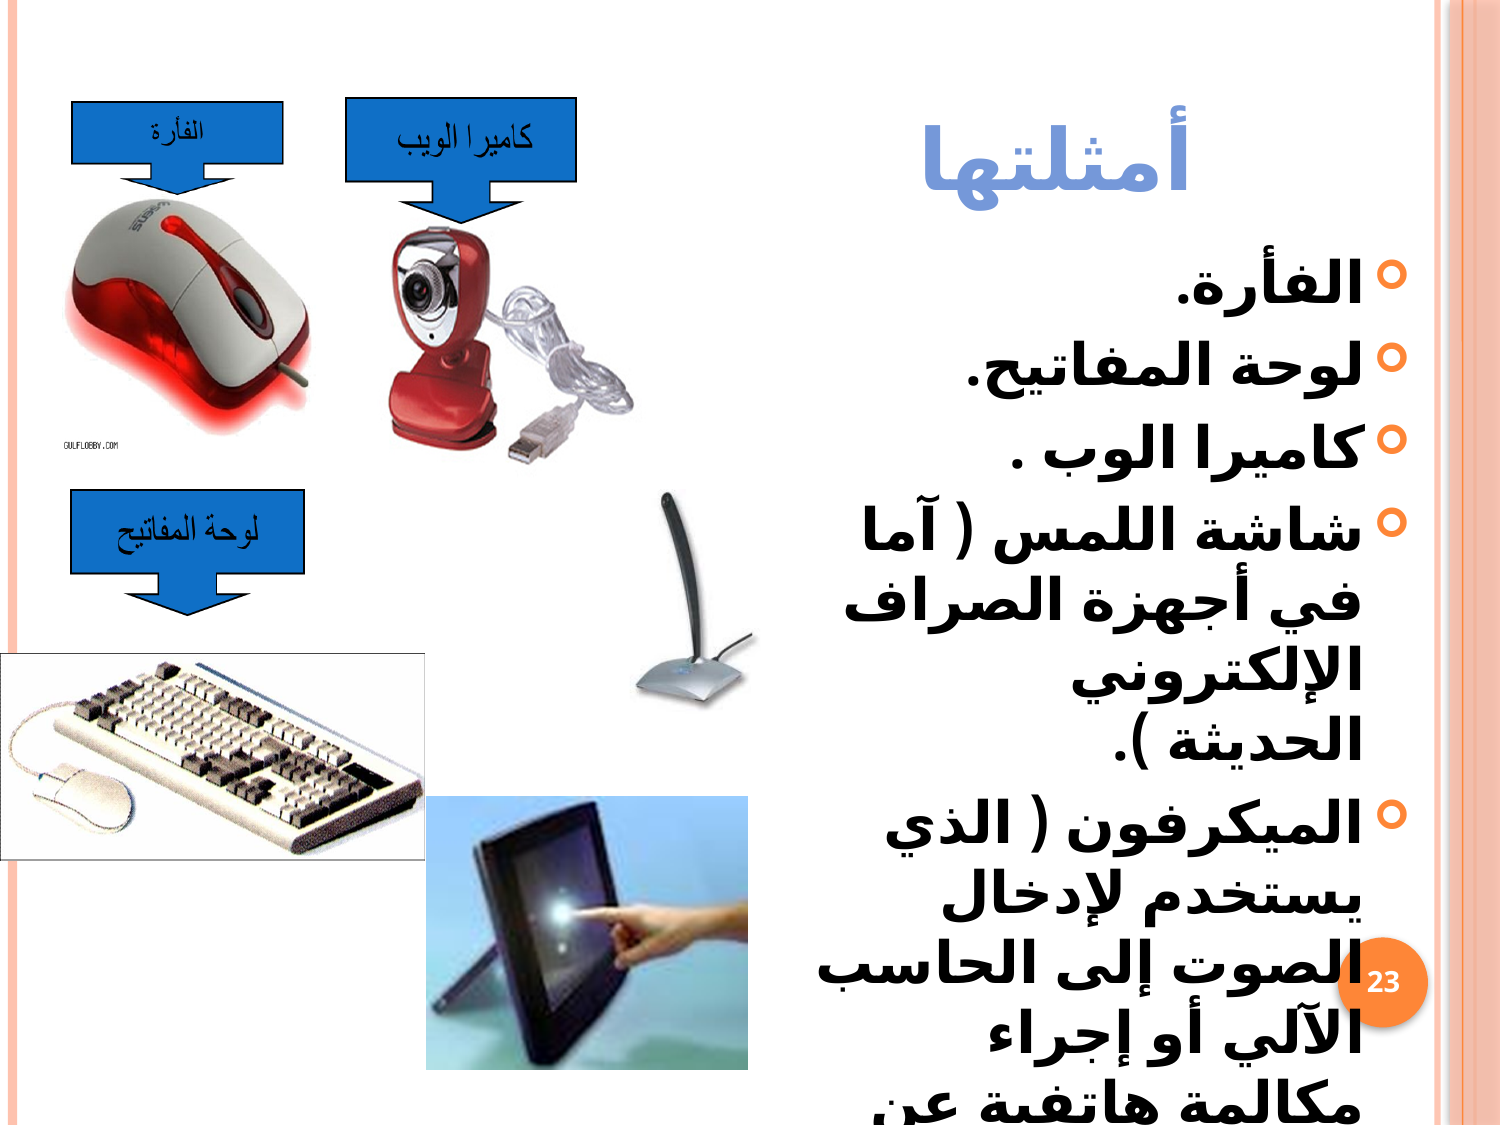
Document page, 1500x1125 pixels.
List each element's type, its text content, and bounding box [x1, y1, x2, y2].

list الفأرة. لوحة المفاتيح. كاميرا الوب . شاشة اللمس ( آما في أجهزة الصراف الإلكتروني الحديثة ). الميكرفون ( الذي يستخدم لإدخال الصوت إلى الحاسب الآلي أو إجراء مكالمة هاتفية عن طريق الكمبيوتر ). [800, 237, 1425, 1058]
slide_number 23 [1333, 940, 1434, 1027]
title أمثلتها [687, 62, 1425, 250]
picture [61, 101, 326, 451]
picture [0, 96, 838, 1071]
